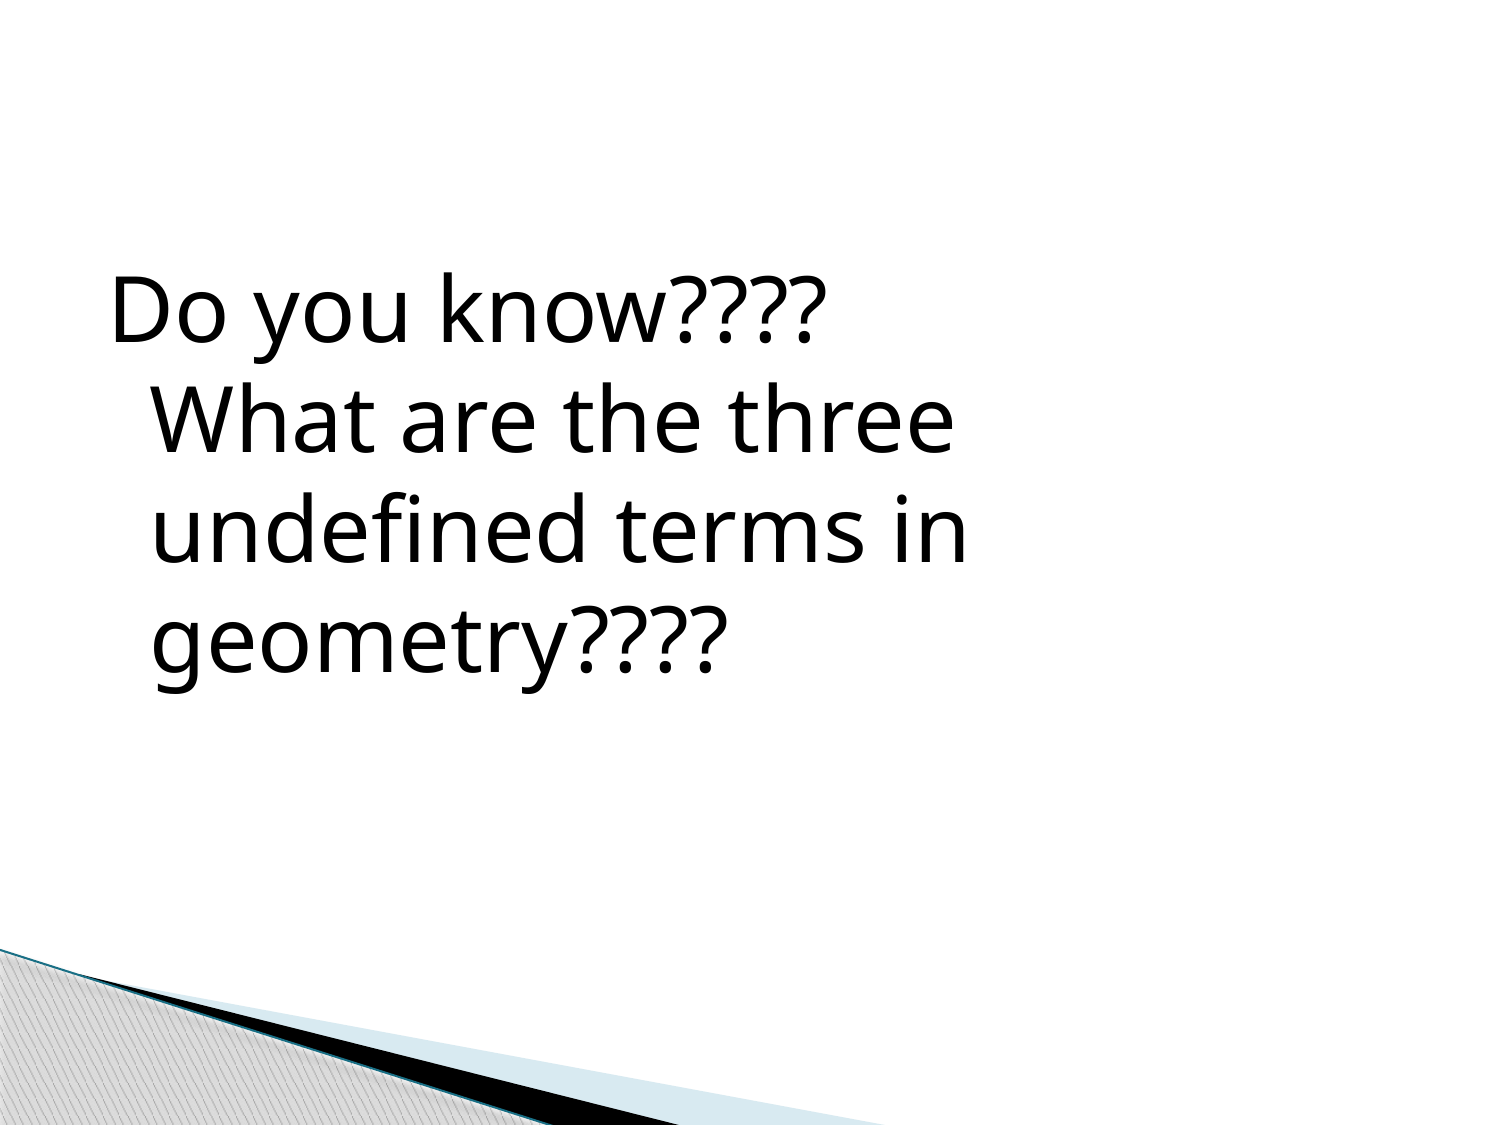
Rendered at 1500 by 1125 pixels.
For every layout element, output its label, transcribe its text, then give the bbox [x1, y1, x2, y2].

list Do you know???? What are the three undefined terms in geometry???? [75, 243, 1425, 986]
